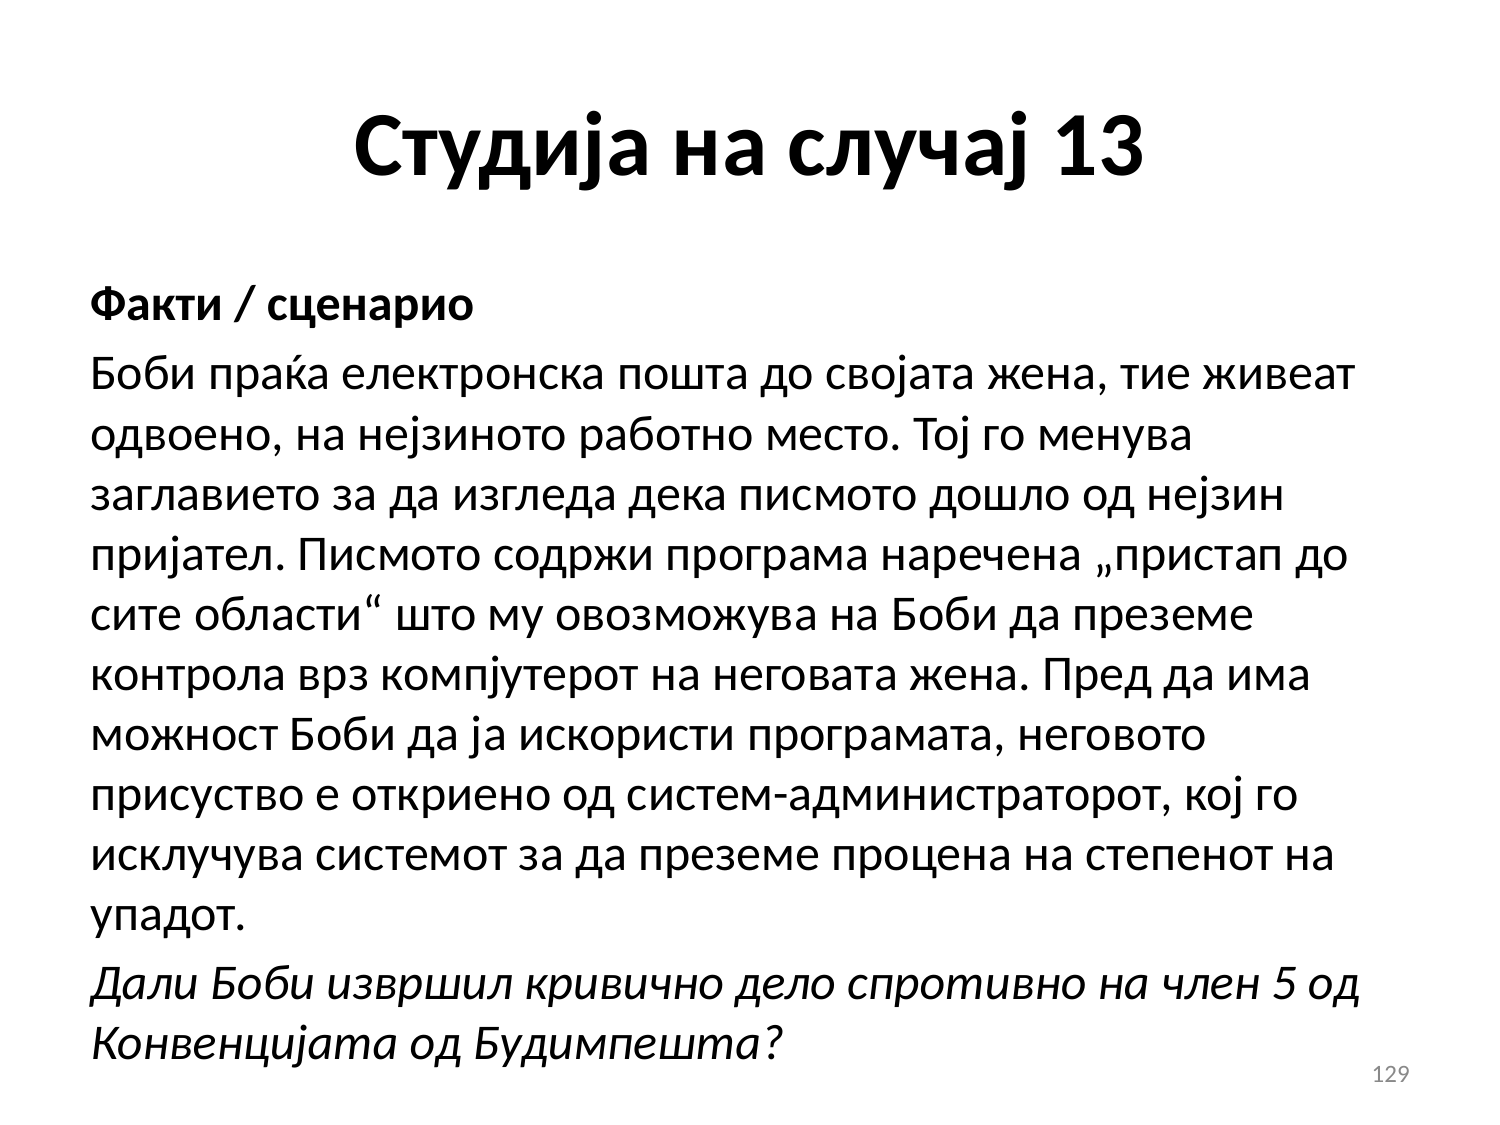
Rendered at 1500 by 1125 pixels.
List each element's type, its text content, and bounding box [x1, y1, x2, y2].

list Факти / сценарио Боби праќа електронска пошта до својата жена, тие живеат одвоено, на нејзиното работно место. Тој го менува заглавието за да изгледа дека писмото дошло од нејзин пријател. Писмото содржи програма наречена „пристап до сите области“ што му овозможува на Боби да преземе контрола врз компјутерот на неговата жена. Пред да има можност Боби да ја искористи програмата, неговото присуство е откриено од систем-администраторот, кој го исклучува системот за да преземе процена на степенот на упадот. Дали Боби извршил кривично дело спротивно на член 5 од Конвенцијата од Будимпешта? [75, 262, 1425, 1005]
title Студија на случај 13 [75, 45, 1425, 233]
slide_number 129 [1074, 1042, 1425, 1103]
